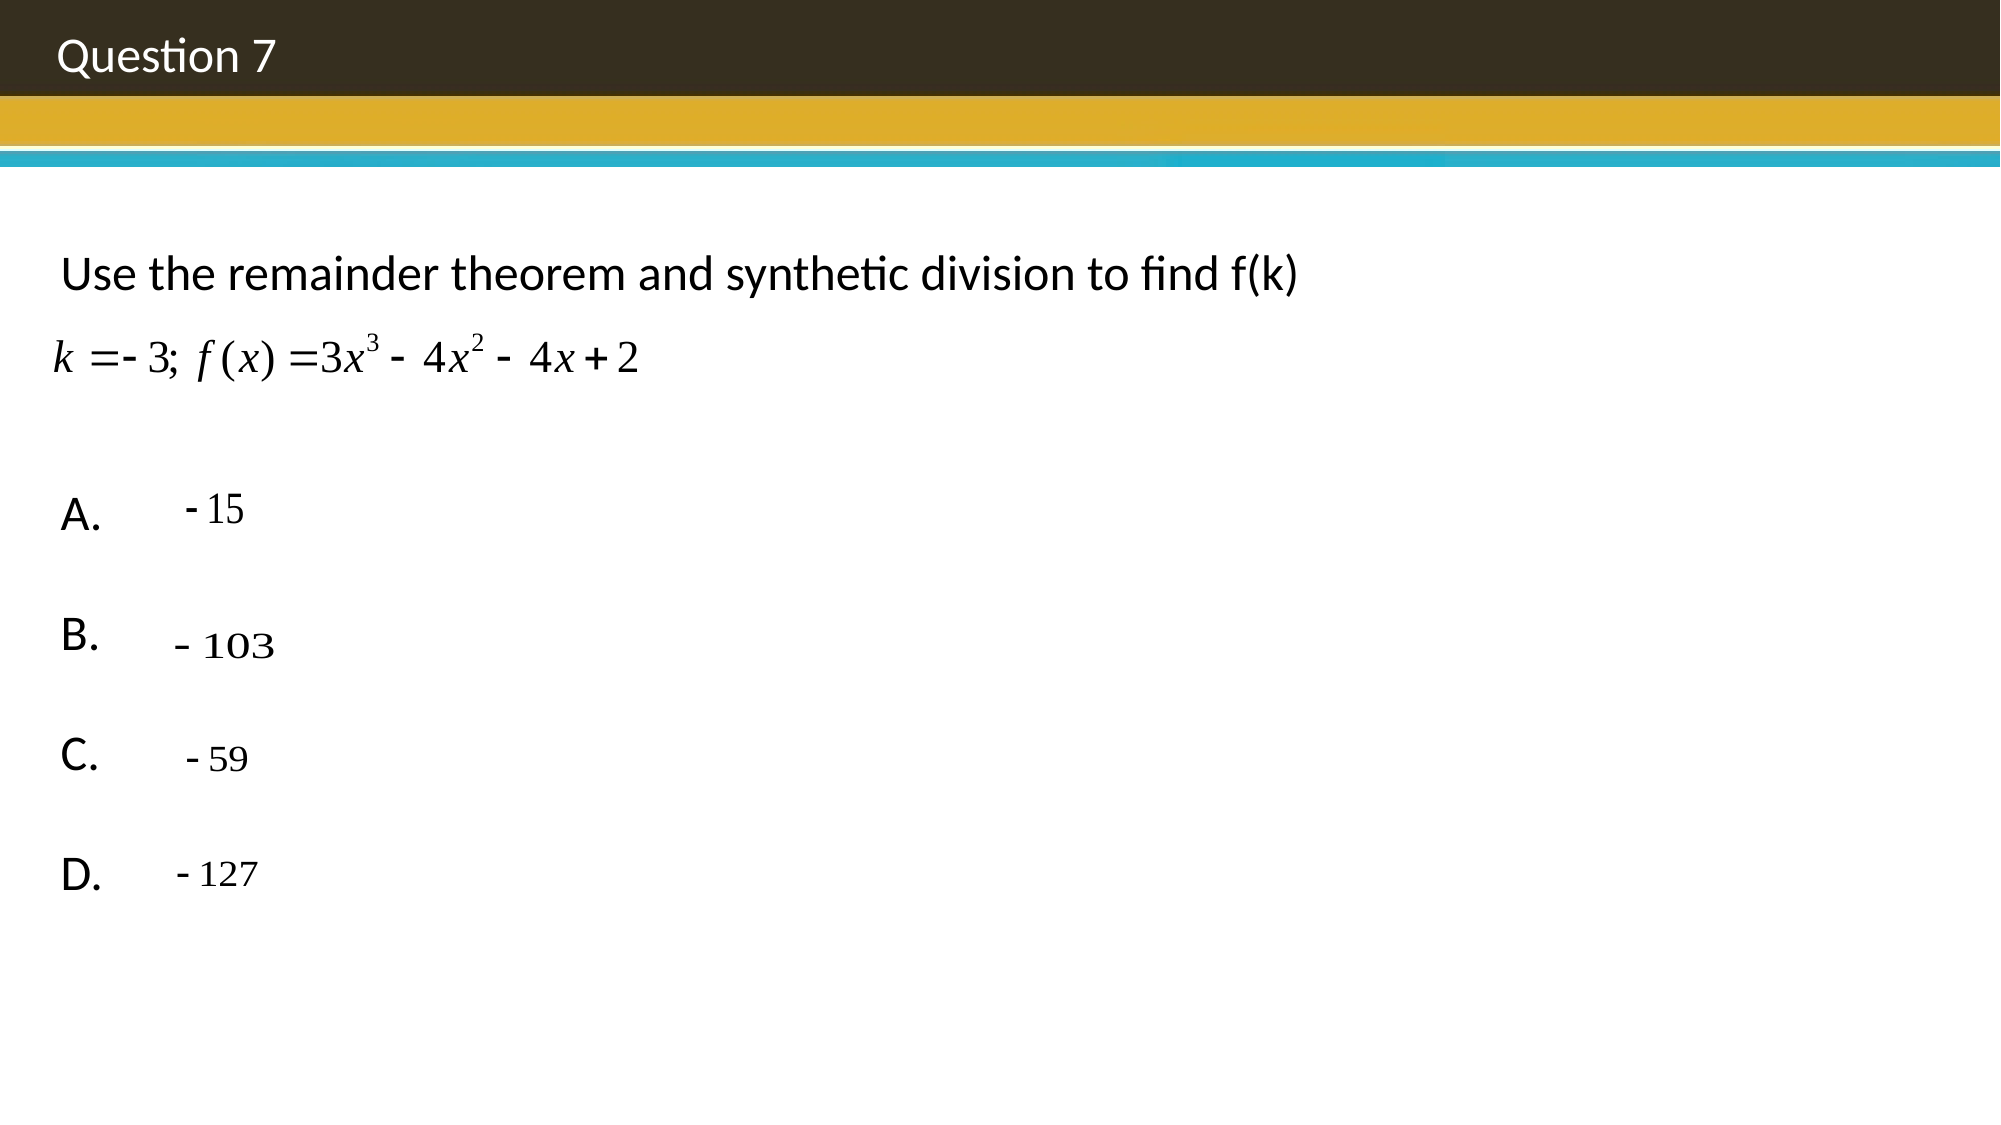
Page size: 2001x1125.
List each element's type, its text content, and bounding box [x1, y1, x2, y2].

picture [45, 322, 646, 392]
picture [179, 481, 250, 535]
picture [170, 852, 265, 896]
picture [0, 0, 2000, 167]
picture [179, 737, 255, 781]
picture [166, 624, 283, 669]
text_box Question 7 [41, 14, 293, 90]
text_box Use the remainder theorem and synthetic division to find f(k) A. B. C. D. [45, 233, 1776, 1125]
